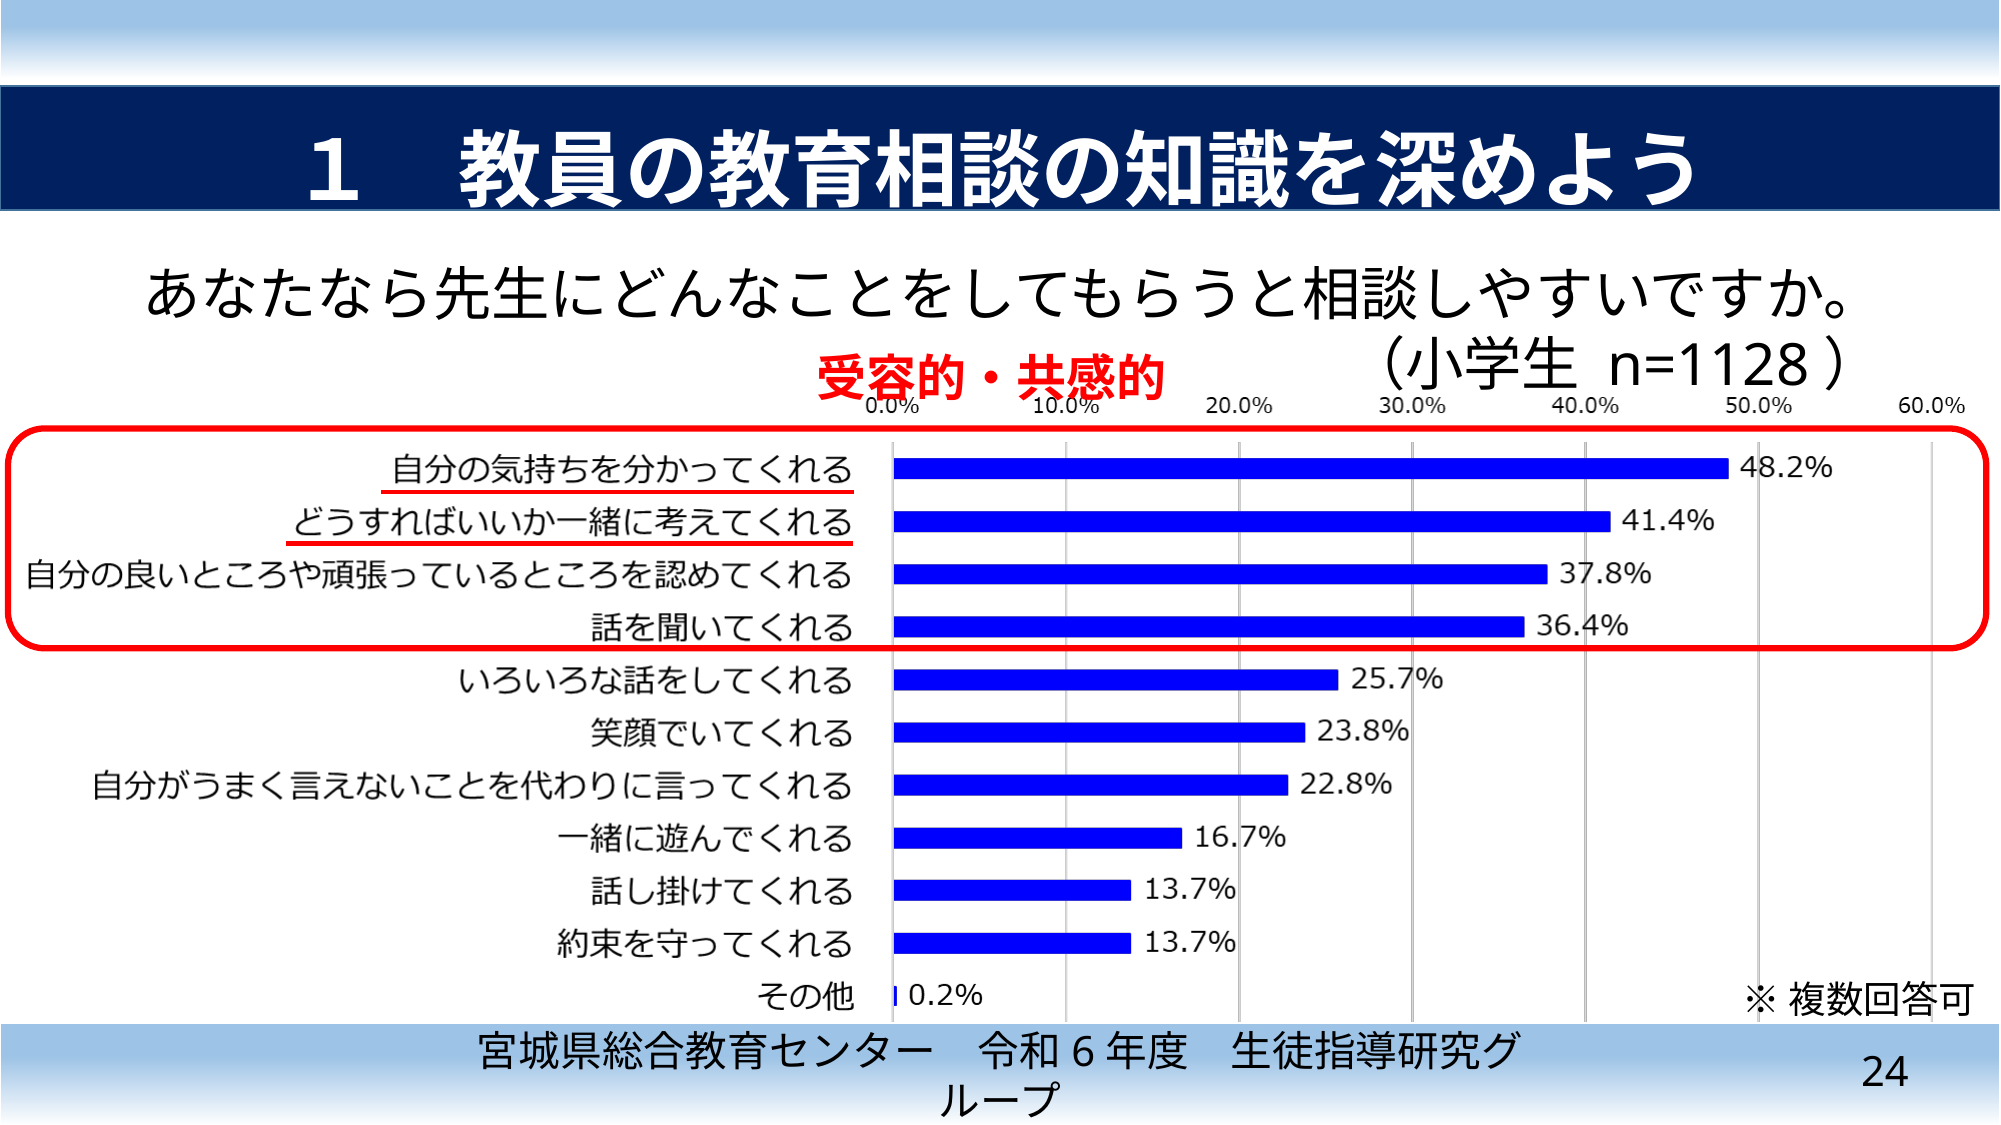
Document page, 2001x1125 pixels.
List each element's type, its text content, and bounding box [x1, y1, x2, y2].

text_box [0, 85, 220, 211]
text_box 受容的・共感的 [728, 339, 1182, 383]
text_box ※複数回答可 [1988, 968, 2000, 1029]
text_box 23 [1811, 1046, 1925, 1103]
picture [8, 383, 1988, 1046]
text_box あなたなら先生にどんなことをしてもらうと相談しやすいですか。 （小学生 n=1128） [103, 249, 1897, 383]
text_box [1780, 85, 2000, 211]
text_box １ 教員の教育相談の知識を深めよう [220, 59, 1780, 224]
text_box 宮城県総合教育センター 令和6年度 生徒指導研究グループ [428, 1046, 1572, 1105]
